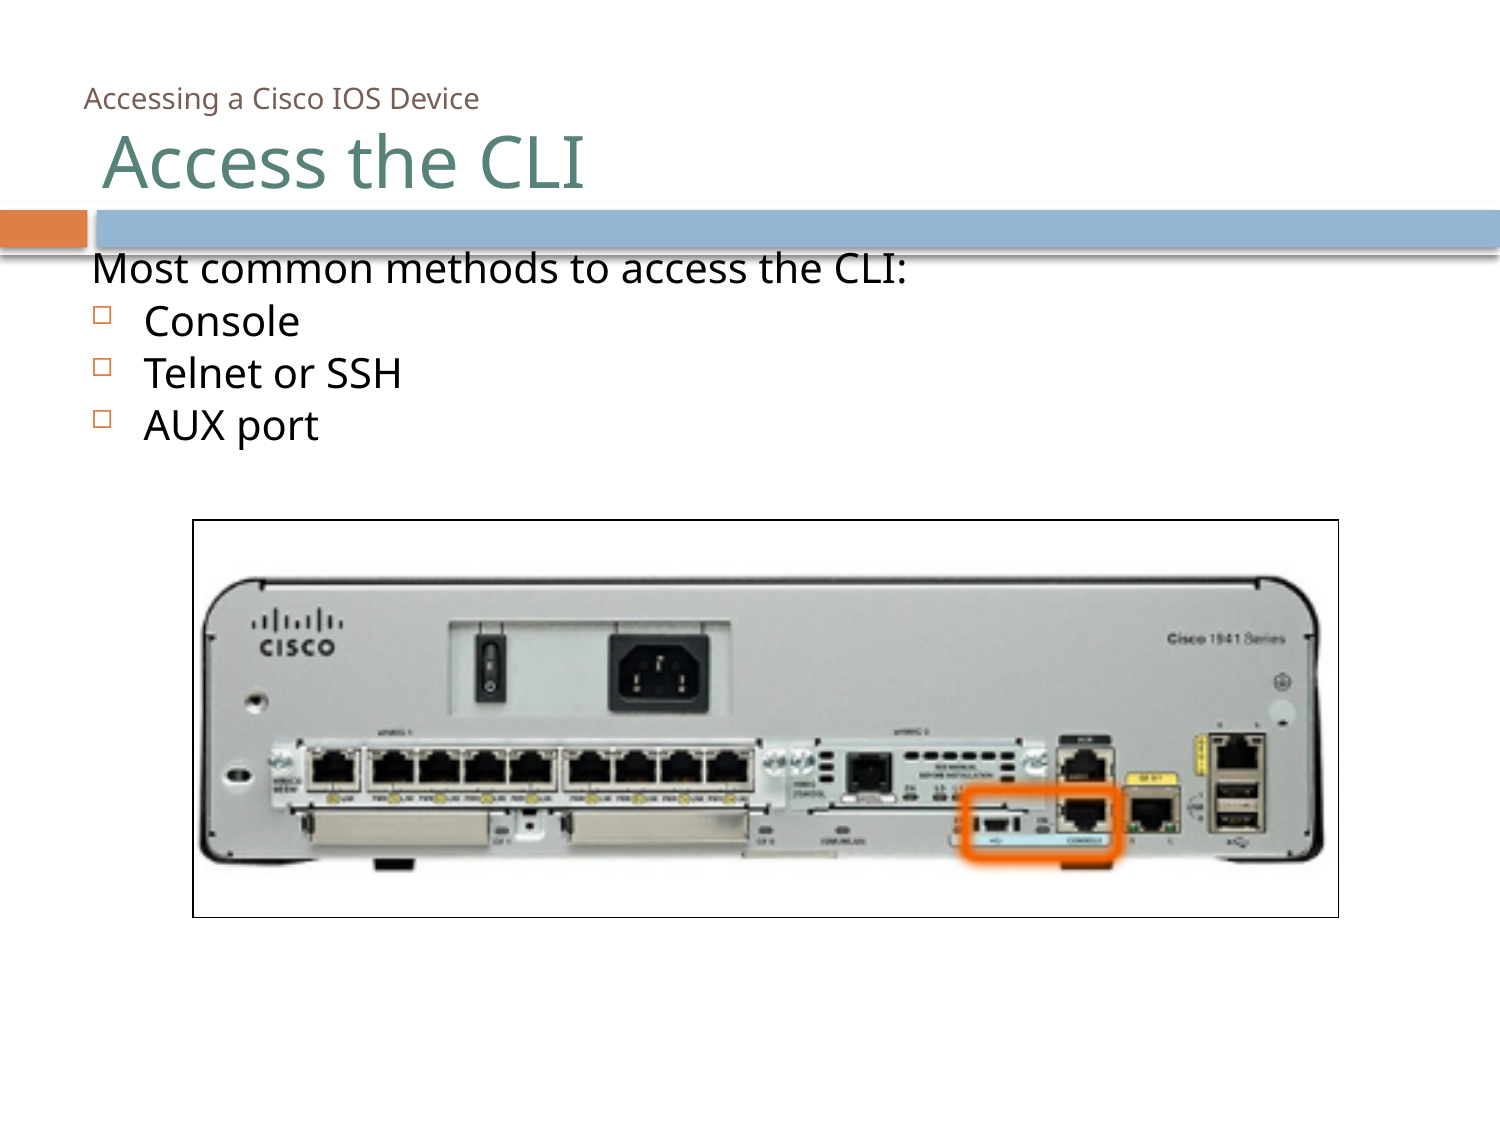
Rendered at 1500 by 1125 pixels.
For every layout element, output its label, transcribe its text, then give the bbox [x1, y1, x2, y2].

picture [193, 520, 1339, 917]
title Accessing a Cisco IOS Device Access the CLI [68, 72, 1405, 211]
list Most common methods to access the CLI: Console Telnet or SSH AUX port [76, 246, 1433, 674]
